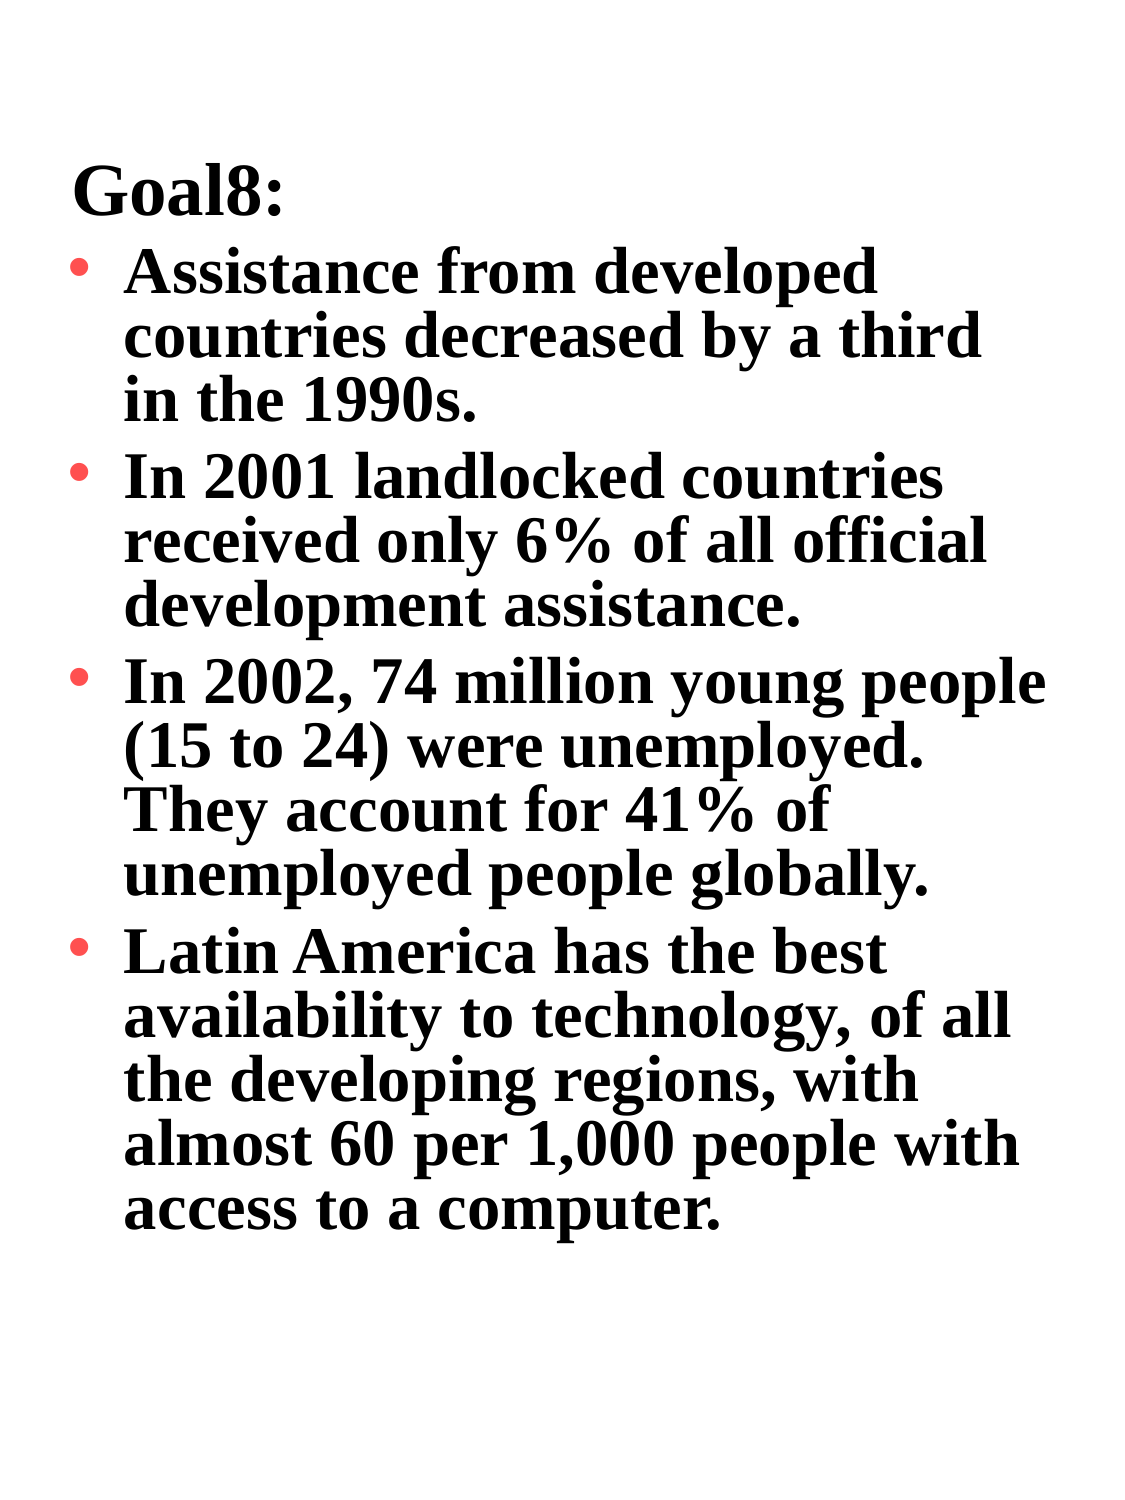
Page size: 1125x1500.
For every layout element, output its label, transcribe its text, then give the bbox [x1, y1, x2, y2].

list Assistance from developed countries decreased by a third in the 1990s. In 2001 landlocked countries received only 6% of all official development assistance. In 2002, 74 million young people (15 to 24) were unemployed. They account for 41% of unemployed people globally. Latin America has the best availability to technology, of all the developing regions, with almost 60 per 1,000 people with access to a computer. [52, 234, 1069, 1340]
title Goal8: [56, 60, 1069, 234]
